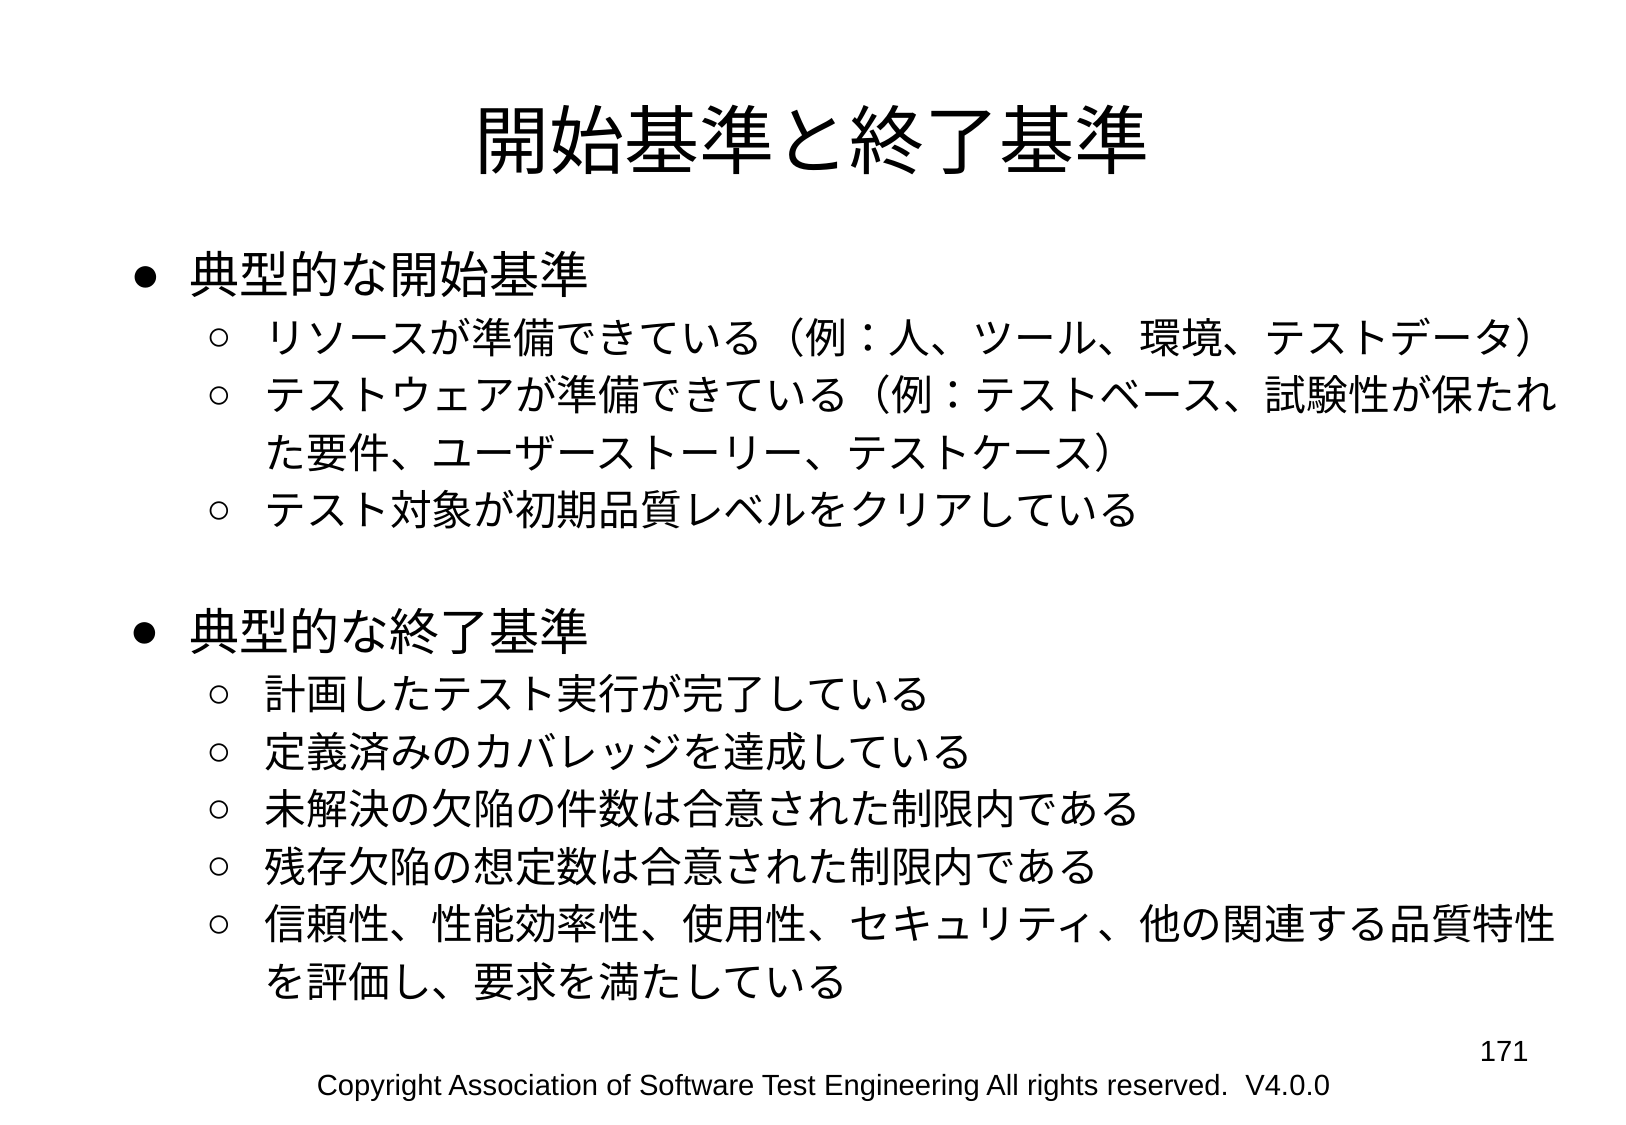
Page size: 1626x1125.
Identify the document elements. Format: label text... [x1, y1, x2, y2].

slide_number ‹#› [1164, 1024, 1544, 1103]
footer Copyright Association of Software Test Engineering All rights reserved. V4.0.0 [233, 1058, 1415, 1103]
text_box 典型的な開始基準 リソースが準備できている（例：人、ツール、環境、テストデータ） テストウェアが準備できている（例：テストベース、試験性が保たれた要件、ユーザーストーリー、テストケース） テスト対象が初期品質レベルをクリアしている 典型的な終了基準 計画したテスト実行が完了している 定義済みのカバレッジを達成している 未解決の欠陥の件数は合意された制限内である 残存欠陥の想定数は合意された制限内である 信頼性、性能効率性、使用性、セキュリティ、他の関連する品質特性を評価し、要求を満たしている [99, 220, 1577, 1021]
title 開始基準と終了基準 [81, 45, 1544, 233]
